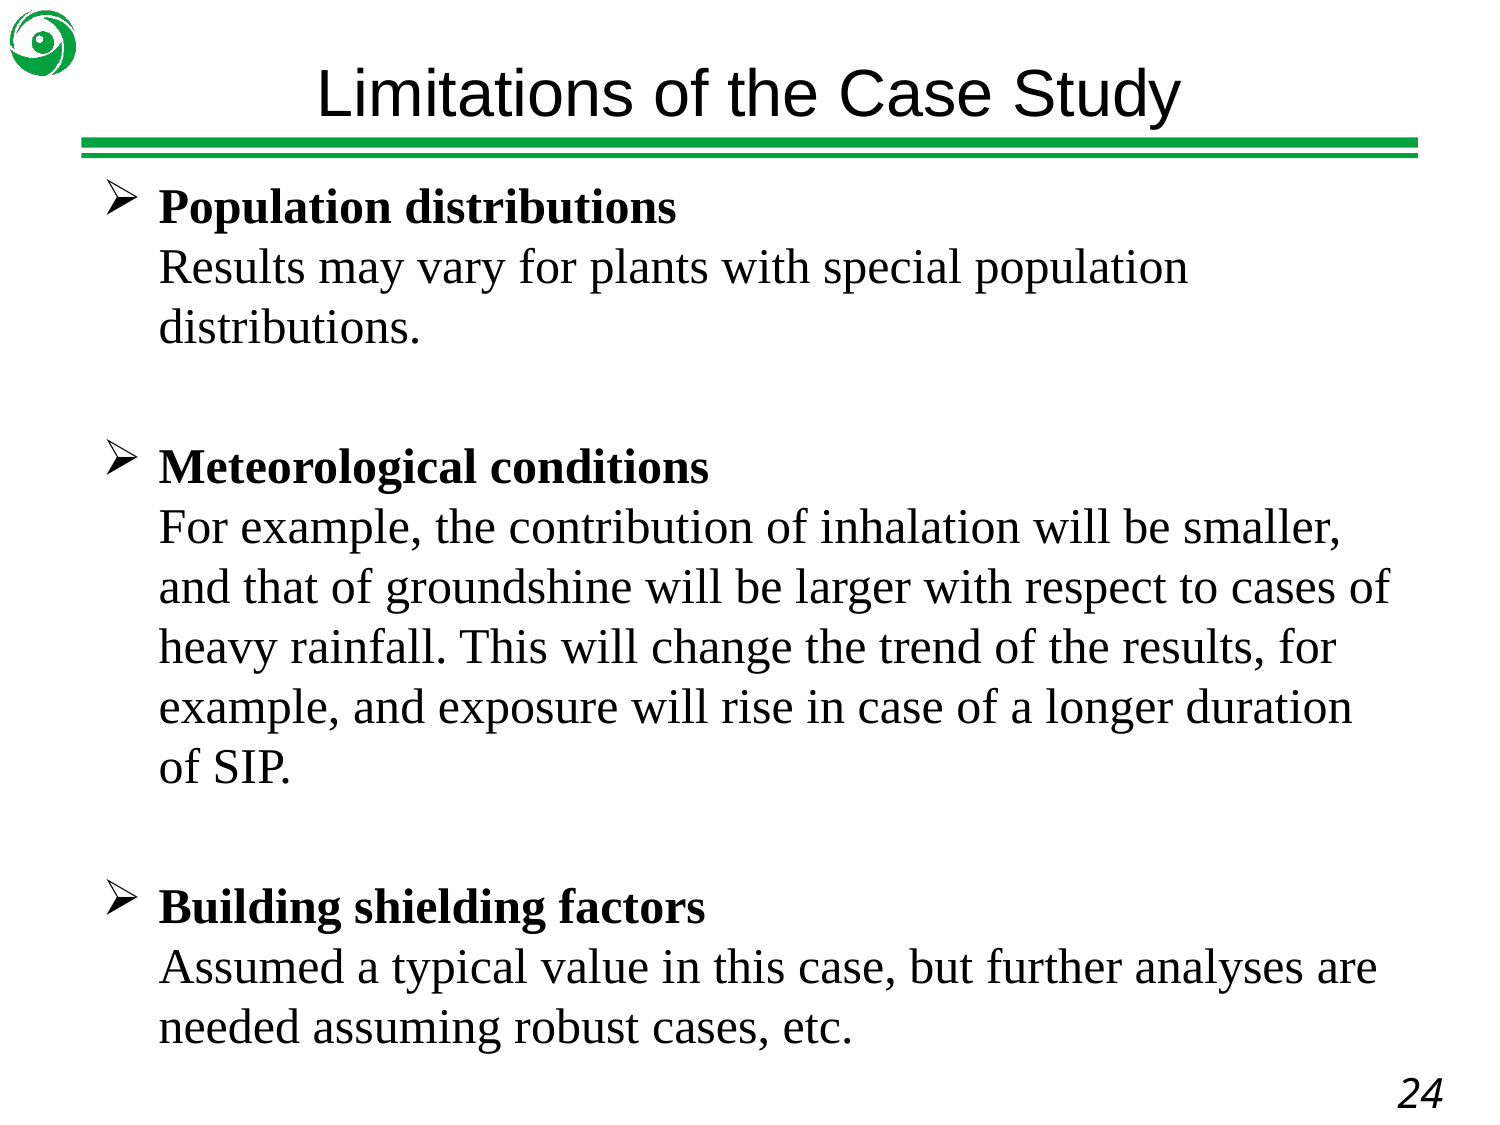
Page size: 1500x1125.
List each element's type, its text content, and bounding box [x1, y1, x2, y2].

list Population distributions Results may vary for plants with special population distributions. Meteorological conditions For example, the contribution of inhalation will be smaller, and that of groundshine will be larger with respect to cases of heavy rainfall. This will change the trend of the results, for example, and exposure will rise in case of a longer duration of SIP. Building shielding factors Assumed a typical value in this case, but further analyses are needed assuming robust cases, etc. [87, 166, 1413, 1050]
picture [0, 0, 88, 88]
title Limitations of the Case Study [87, 42, 1413, 138]
